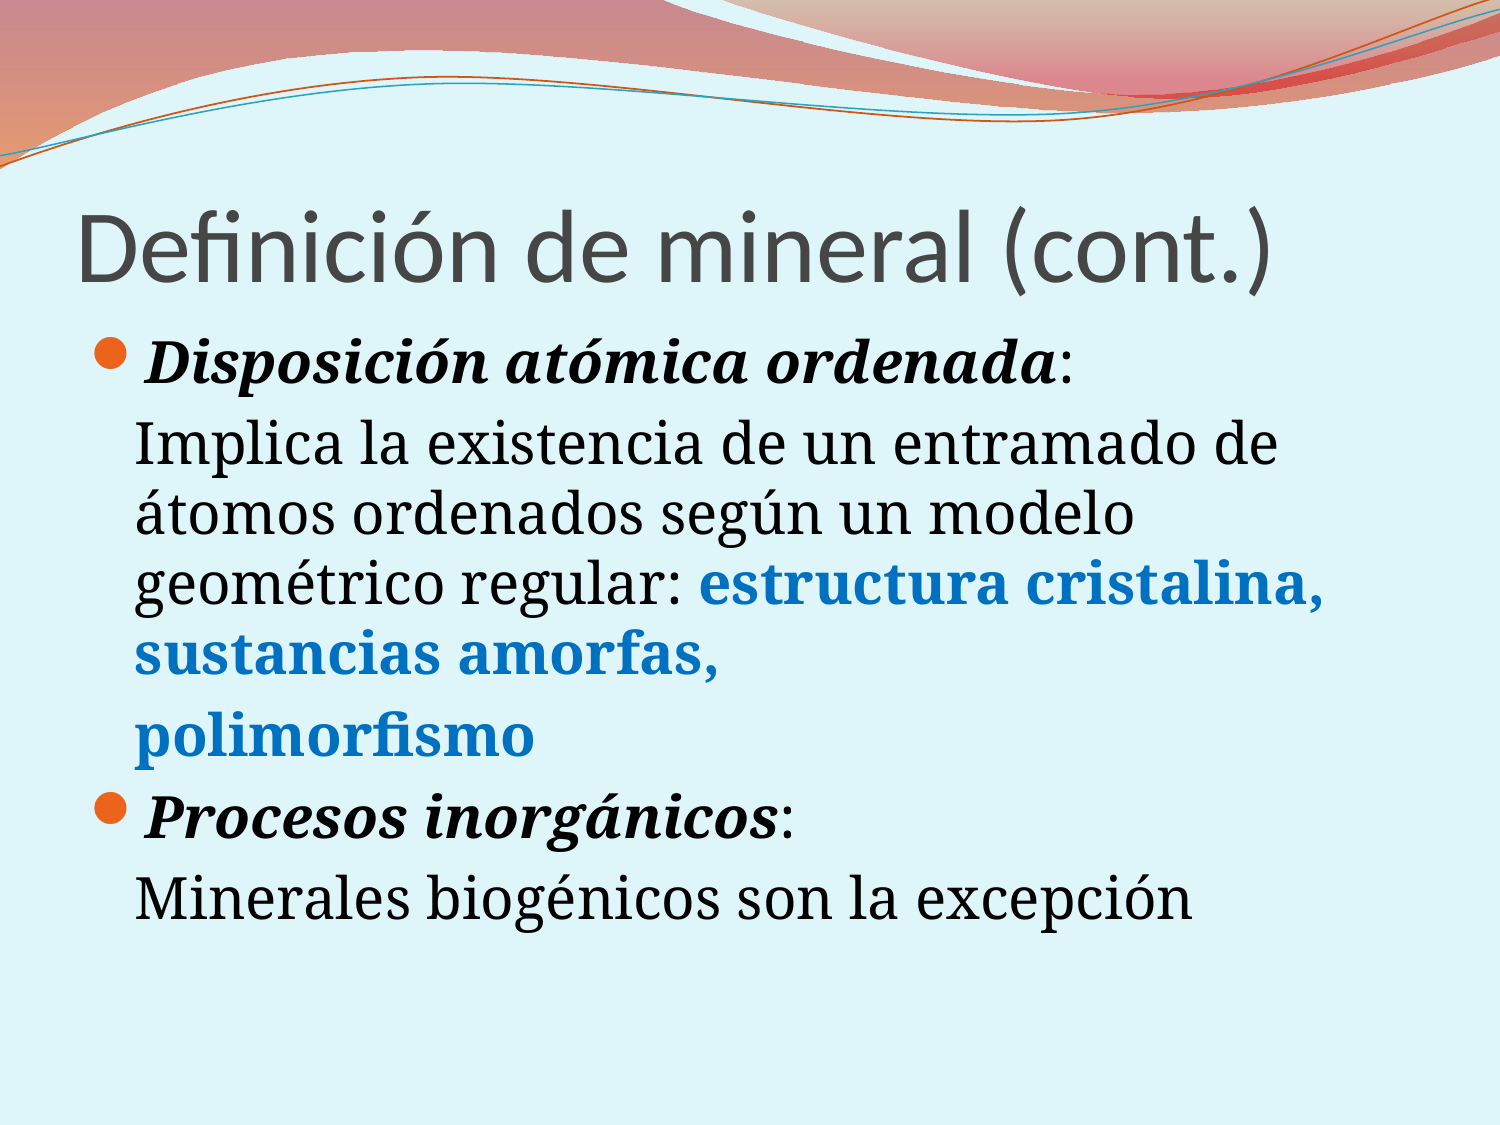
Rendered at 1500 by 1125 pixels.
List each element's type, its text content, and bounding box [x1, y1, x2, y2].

title Definición de mineral (cont.) [75, 115, 1425, 303]
list Disposición atómica ordenada: Implica la existencia de un entramado de átomos ordenados según un modelo geométrico regular: estructura cristalina, sustancias amorfas, polimorfismo Procesos inorgánicos: Minerales biogénicos son la excepción [75, 317, 1425, 1038]
